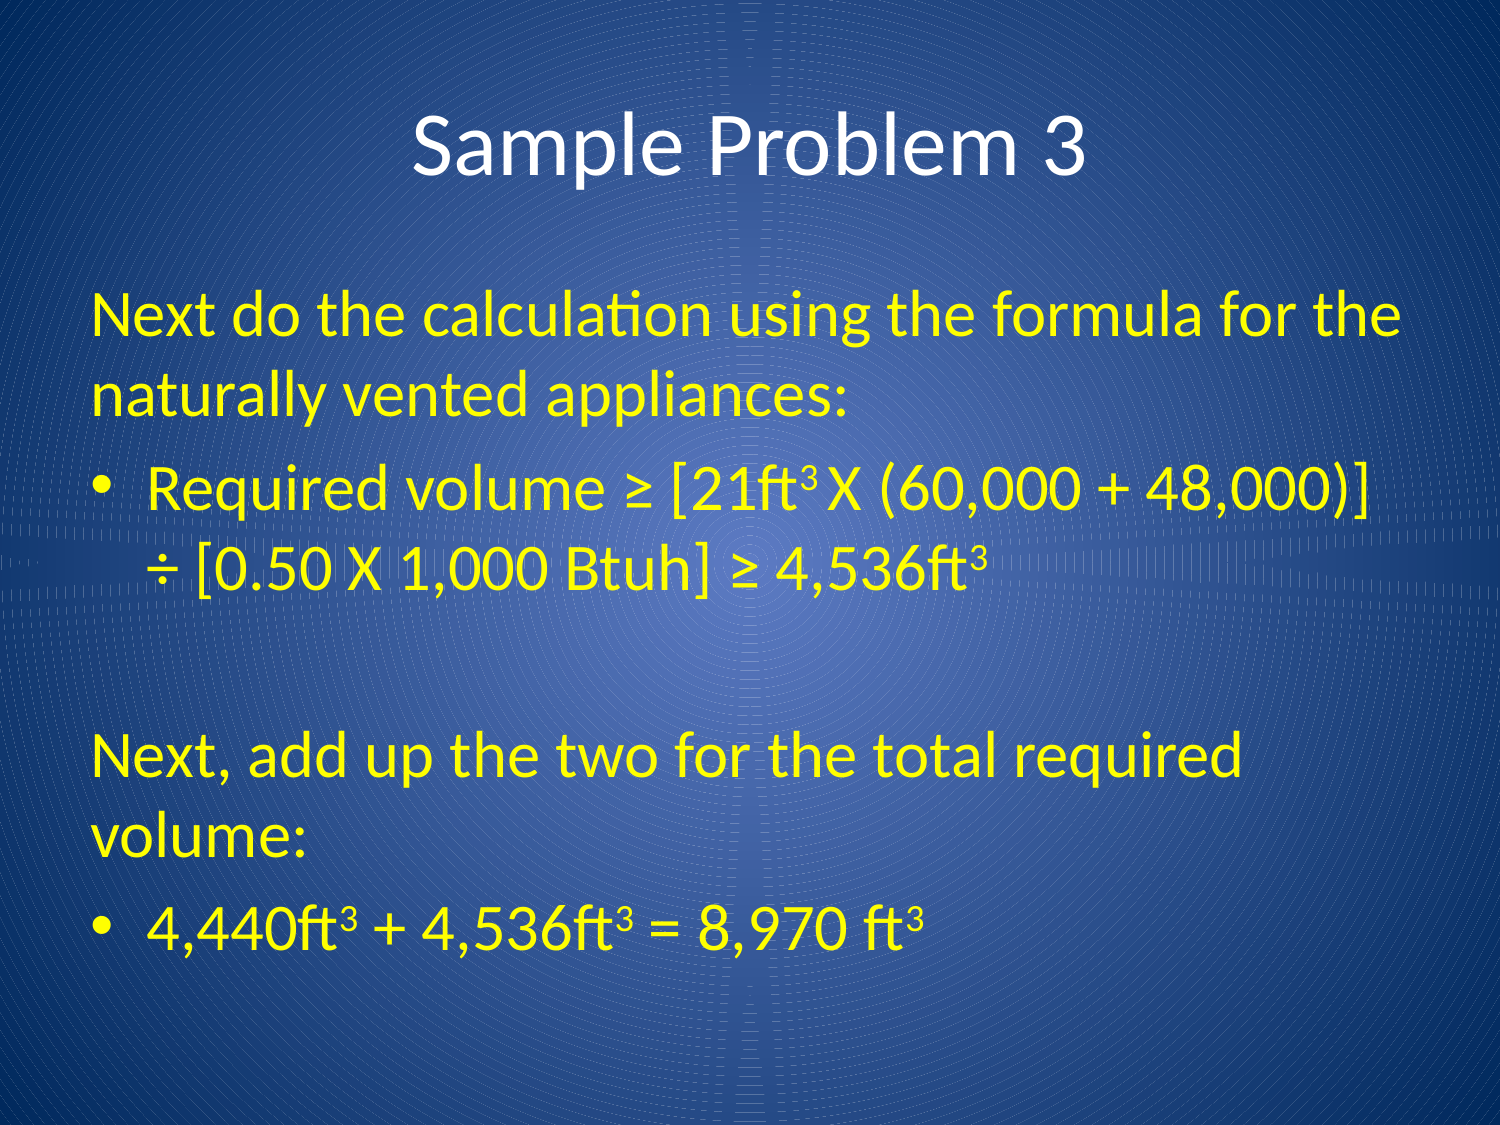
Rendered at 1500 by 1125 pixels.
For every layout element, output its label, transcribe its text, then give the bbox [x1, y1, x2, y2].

list Next do the calculation using the formula for the naturally vented appliances: Required volume ≥ [21ft3 X (60,000 + 48,000)] ÷ [0.50 X 1,000 Btuh] ≥ 4,536ft3 Next, add up the two for the total required volume: 4,440ft3 + 4,536ft3 = 8,970 ft3 [75, 262, 1425, 1100]
title Sample Problem 3 [75, 45, 1425, 233]
